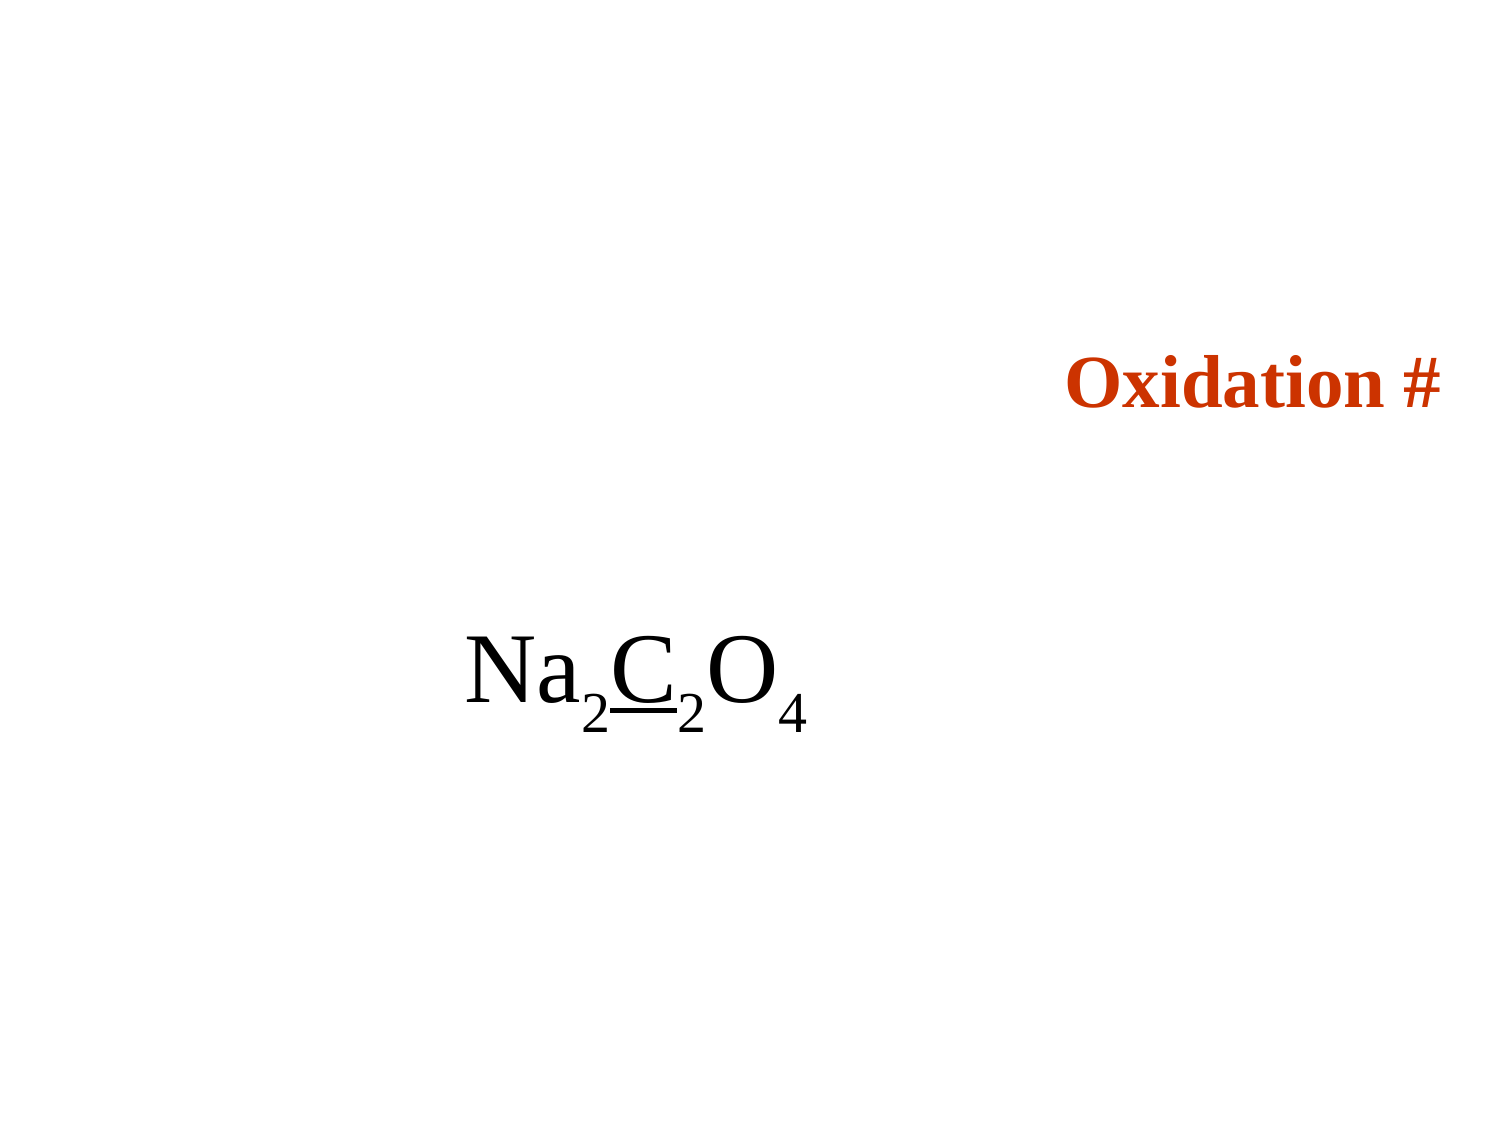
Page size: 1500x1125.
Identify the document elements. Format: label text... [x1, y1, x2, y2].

text_box Oxidation # Na2C2O4 [0, 324, 1500, 842]
